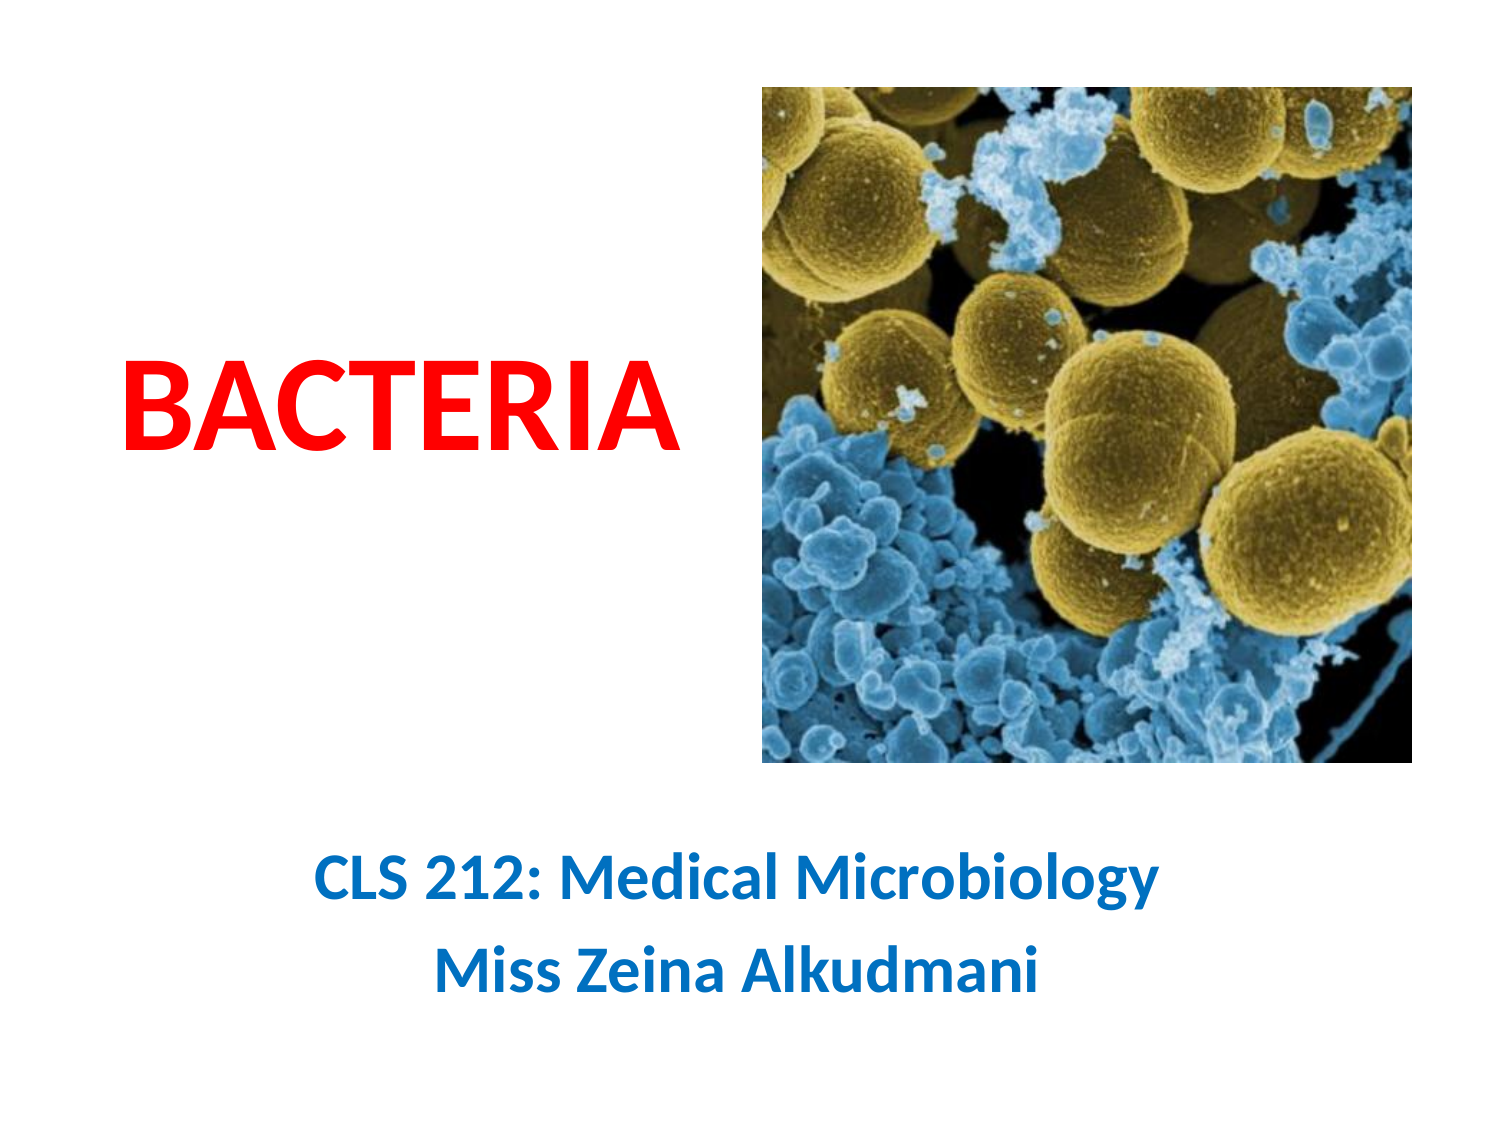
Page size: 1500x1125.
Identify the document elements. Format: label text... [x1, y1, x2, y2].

title BACTERIA [0, 275, 757, 517]
picture [762, 87, 1412, 763]
subtitle CLS 212: Medical Microbiology Miss Zeina Alkudmani [212, 825, 1263, 1063]
